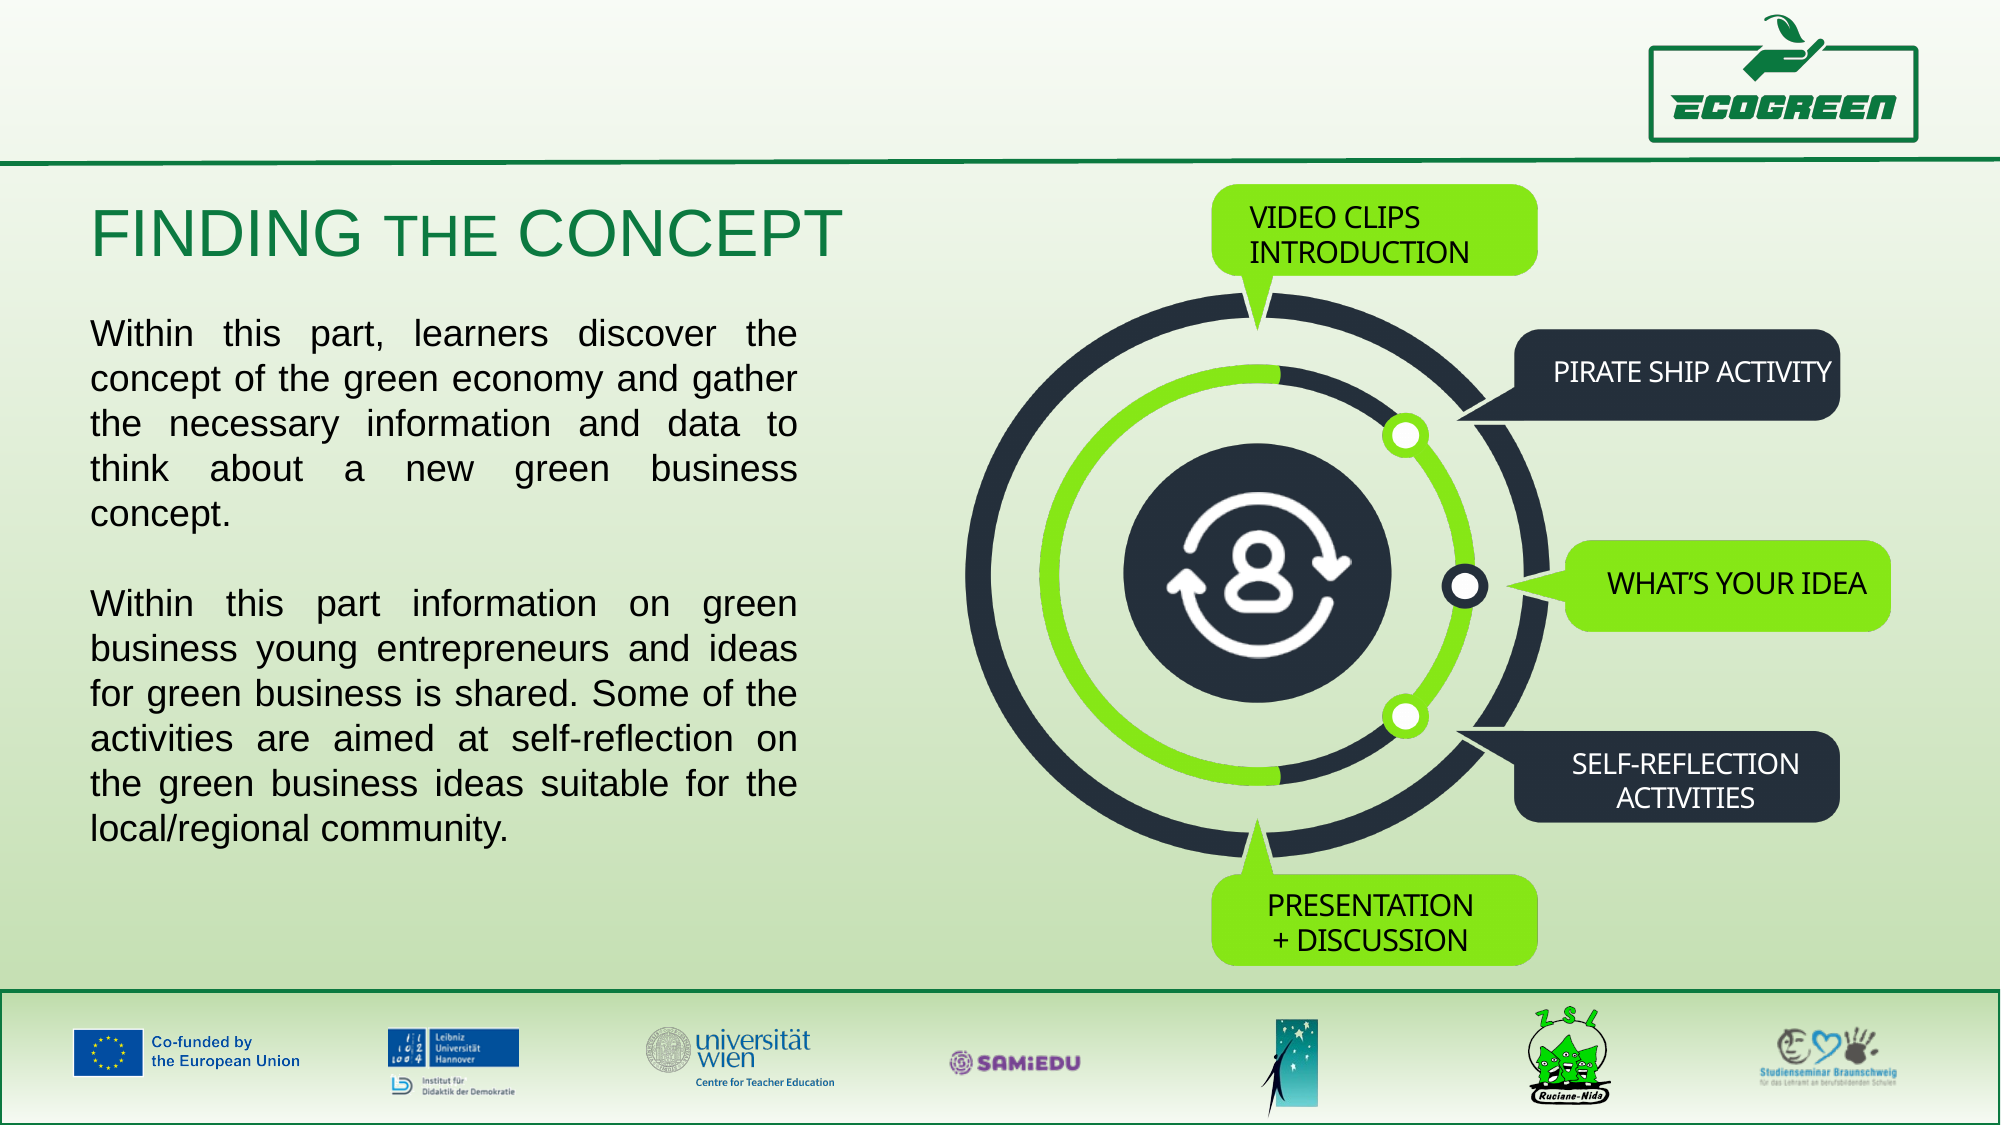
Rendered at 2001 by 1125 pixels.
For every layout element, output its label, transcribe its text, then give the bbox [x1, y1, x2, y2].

picture [945, 1047, 1087, 1079]
picture [1528, 1006, 1611, 1105]
picture [646, 1027, 834, 1086]
picture [71, 1027, 317, 1079]
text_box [946, 184, 1891, 966]
text_box FINDING THE CONCEPT [90, 201, 917, 270]
picture [1639, 0, 1928, 157]
picture [1259, 1018, 1330, 1125]
picture [388, 1022, 519, 1103]
picture [1755, 1022, 1902, 1091]
text_box Within this part, learners discover the concept of the green economy and gather the necessary information and data to think about a new green business concept. Within this part information on green business young entrepreneurs and ideas for green business is shared. Some of the activities are aimed at self-reflection on the green business ideas suitable for the local/regional community. [90, 308, 799, 884]
